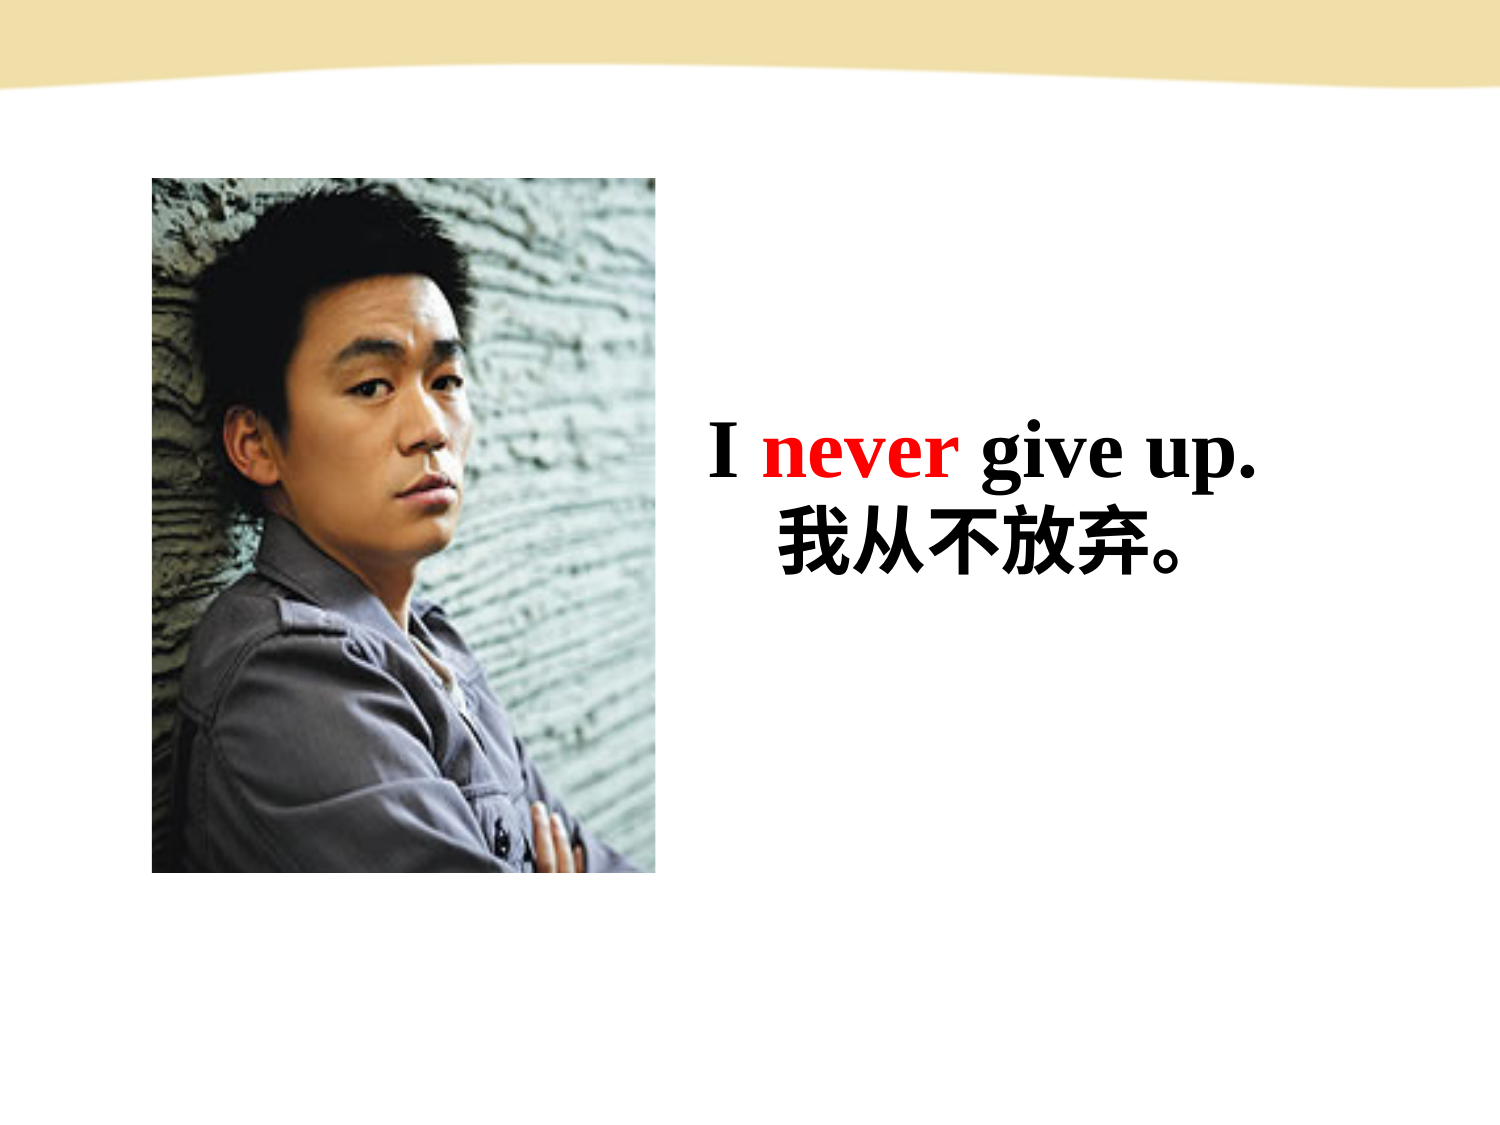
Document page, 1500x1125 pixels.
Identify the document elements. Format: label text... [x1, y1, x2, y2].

picture [0, 0, 1500, 1125]
text_box I never give up. 我从不放弃。 [693, 386, 1274, 592]
